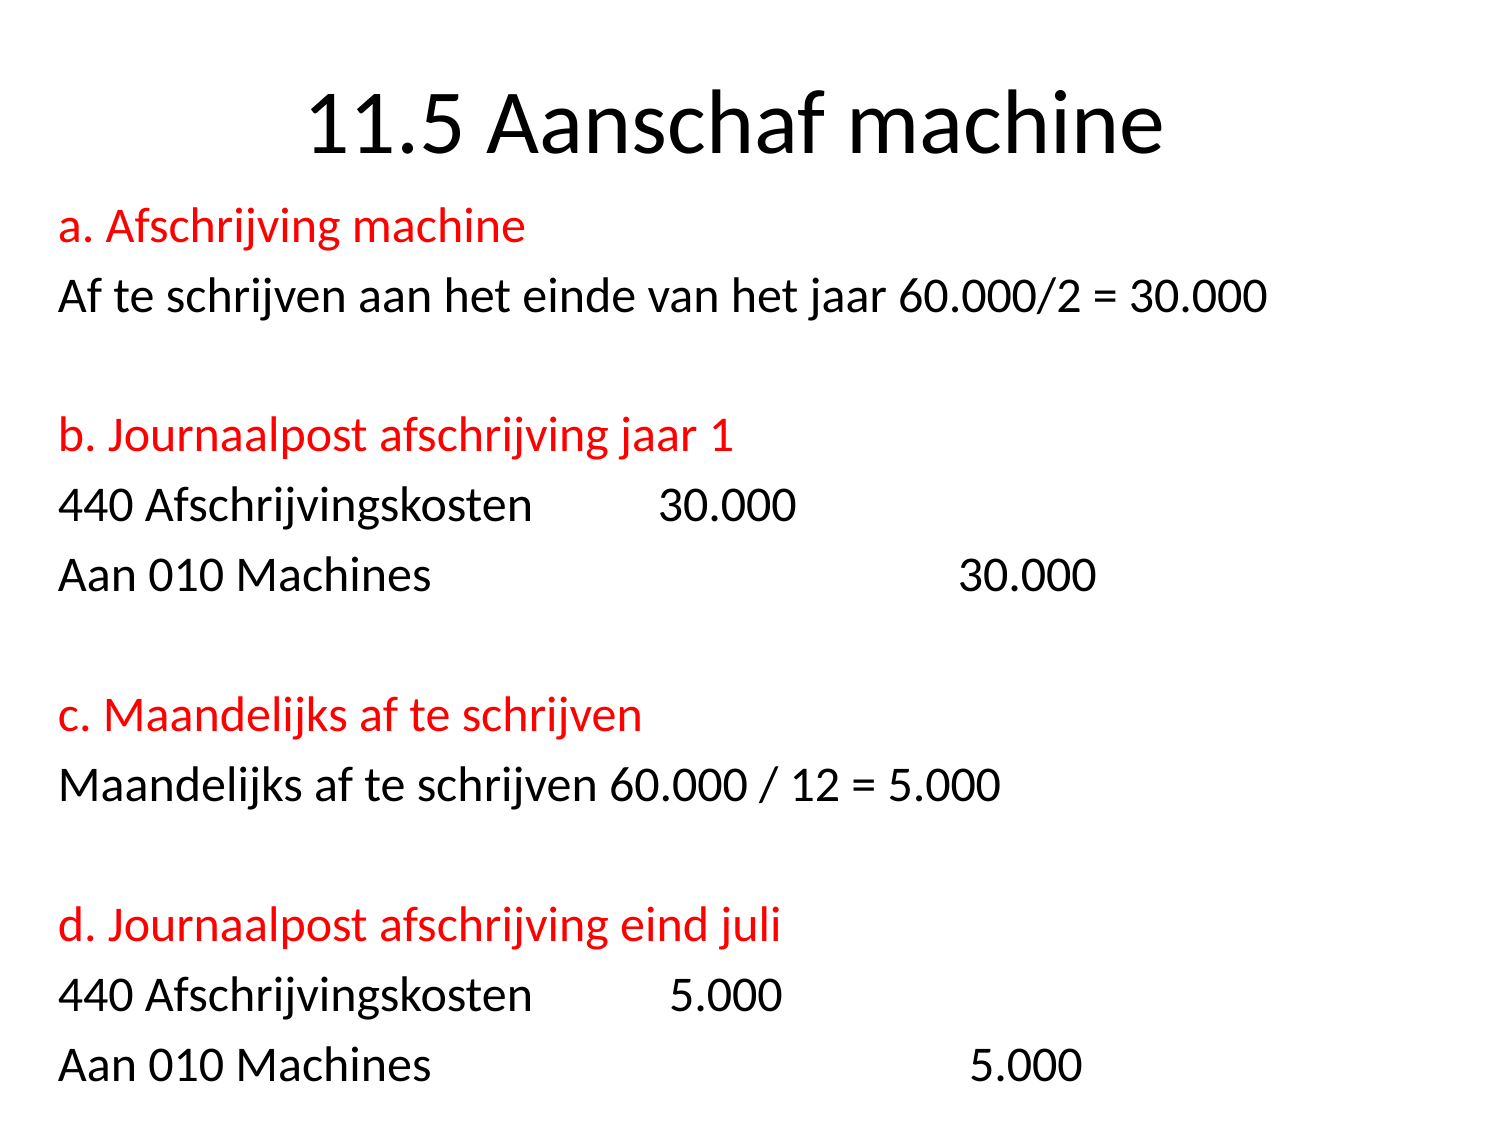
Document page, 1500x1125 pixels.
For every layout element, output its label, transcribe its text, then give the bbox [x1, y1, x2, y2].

title 11.5 Aanschaf machine [59, 23, 1410, 184]
list a. Afschrijving machine Af te schrijven aan het einde van het jaar 60.000/2 = 30.000 b. Journaalpost afschrijving jaar 1 440 Afschrijvingskosten 30.000 Aan 010 Machines 30.000 c. Maandelijks af te schrijven Maandelijks af te schrijven 60.000 / 12 = 5.000 d. Journaalpost afschrijving eind juli 440 Afschrijvingskosten 5.000 Aan 010 Machines 5.000 [42, 184, 1427, 1125]
